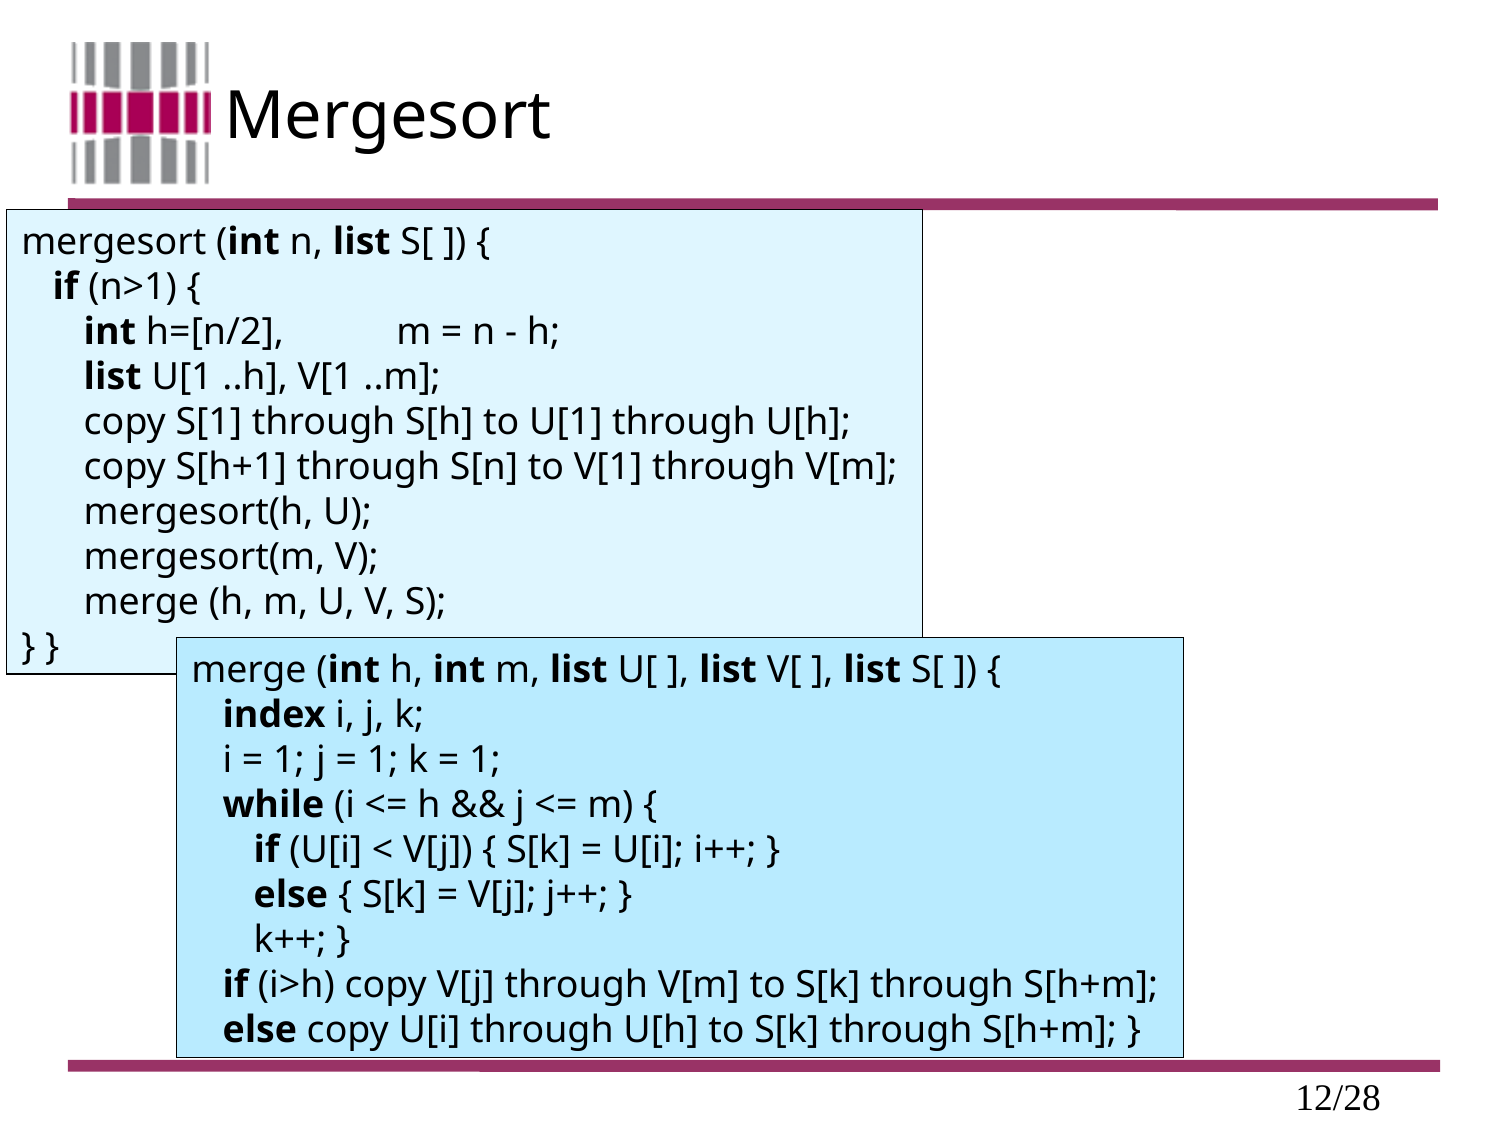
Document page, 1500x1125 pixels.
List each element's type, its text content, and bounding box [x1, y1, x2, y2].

text_box merge (int h, int m, list U[ ], list V[ ], list S[ ]) { index i, j, k; i = 1; j = 1; k = 1; while (i <= h && j <= m) { if (U[i] < V[j]) { S[k] = U[i]; i++; } else { S[k] = V[j]; j++; } k++; } if (i>h) copy V[j] through V[m] to S[k] through S[h+m]; else copy U[i] through U[h] to S[k] through S[h+m]; } [176, 637, 1184, 1058]
text_box mergesort (int n, list S[ ]) { if (n>1) { int h=[n/2], m = n - h; list U[1 ..h], V[1 ..m]; copy S[1] through S[h] to U[1] through U[h]; copy S[h+1] through S[n] to V[1] through V[m]; mergesort(h, U); mergesort(m, V); merge (h, m, U, V, S); } } [6, 209, 923, 674]
picture [68, 42, 211, 198]
title Mergesort [223, 42, 1319, 182]
